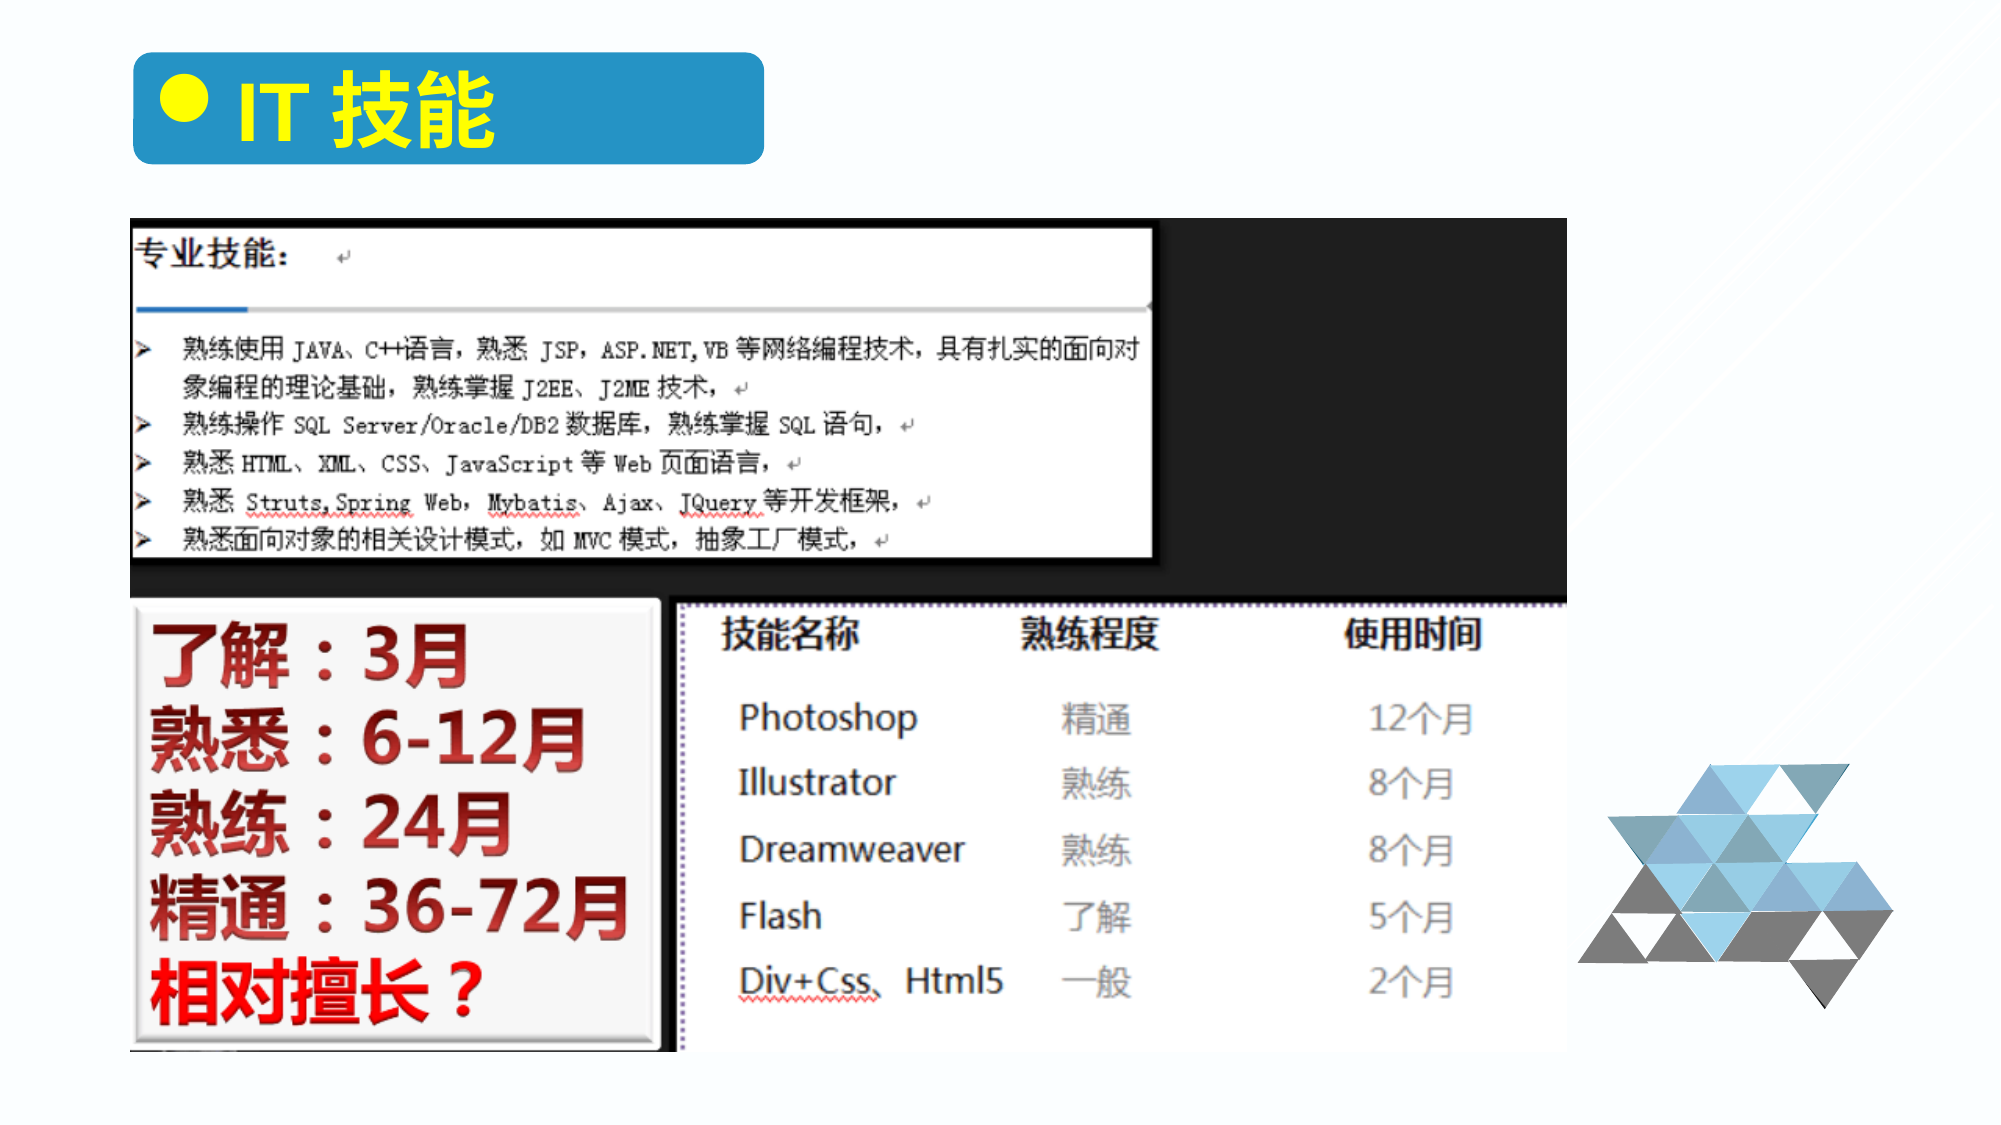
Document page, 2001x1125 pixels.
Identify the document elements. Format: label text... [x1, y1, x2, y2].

text_box IT技能 [131, 51, 766, 166]
picture [130, 218, 1568, 1052]
